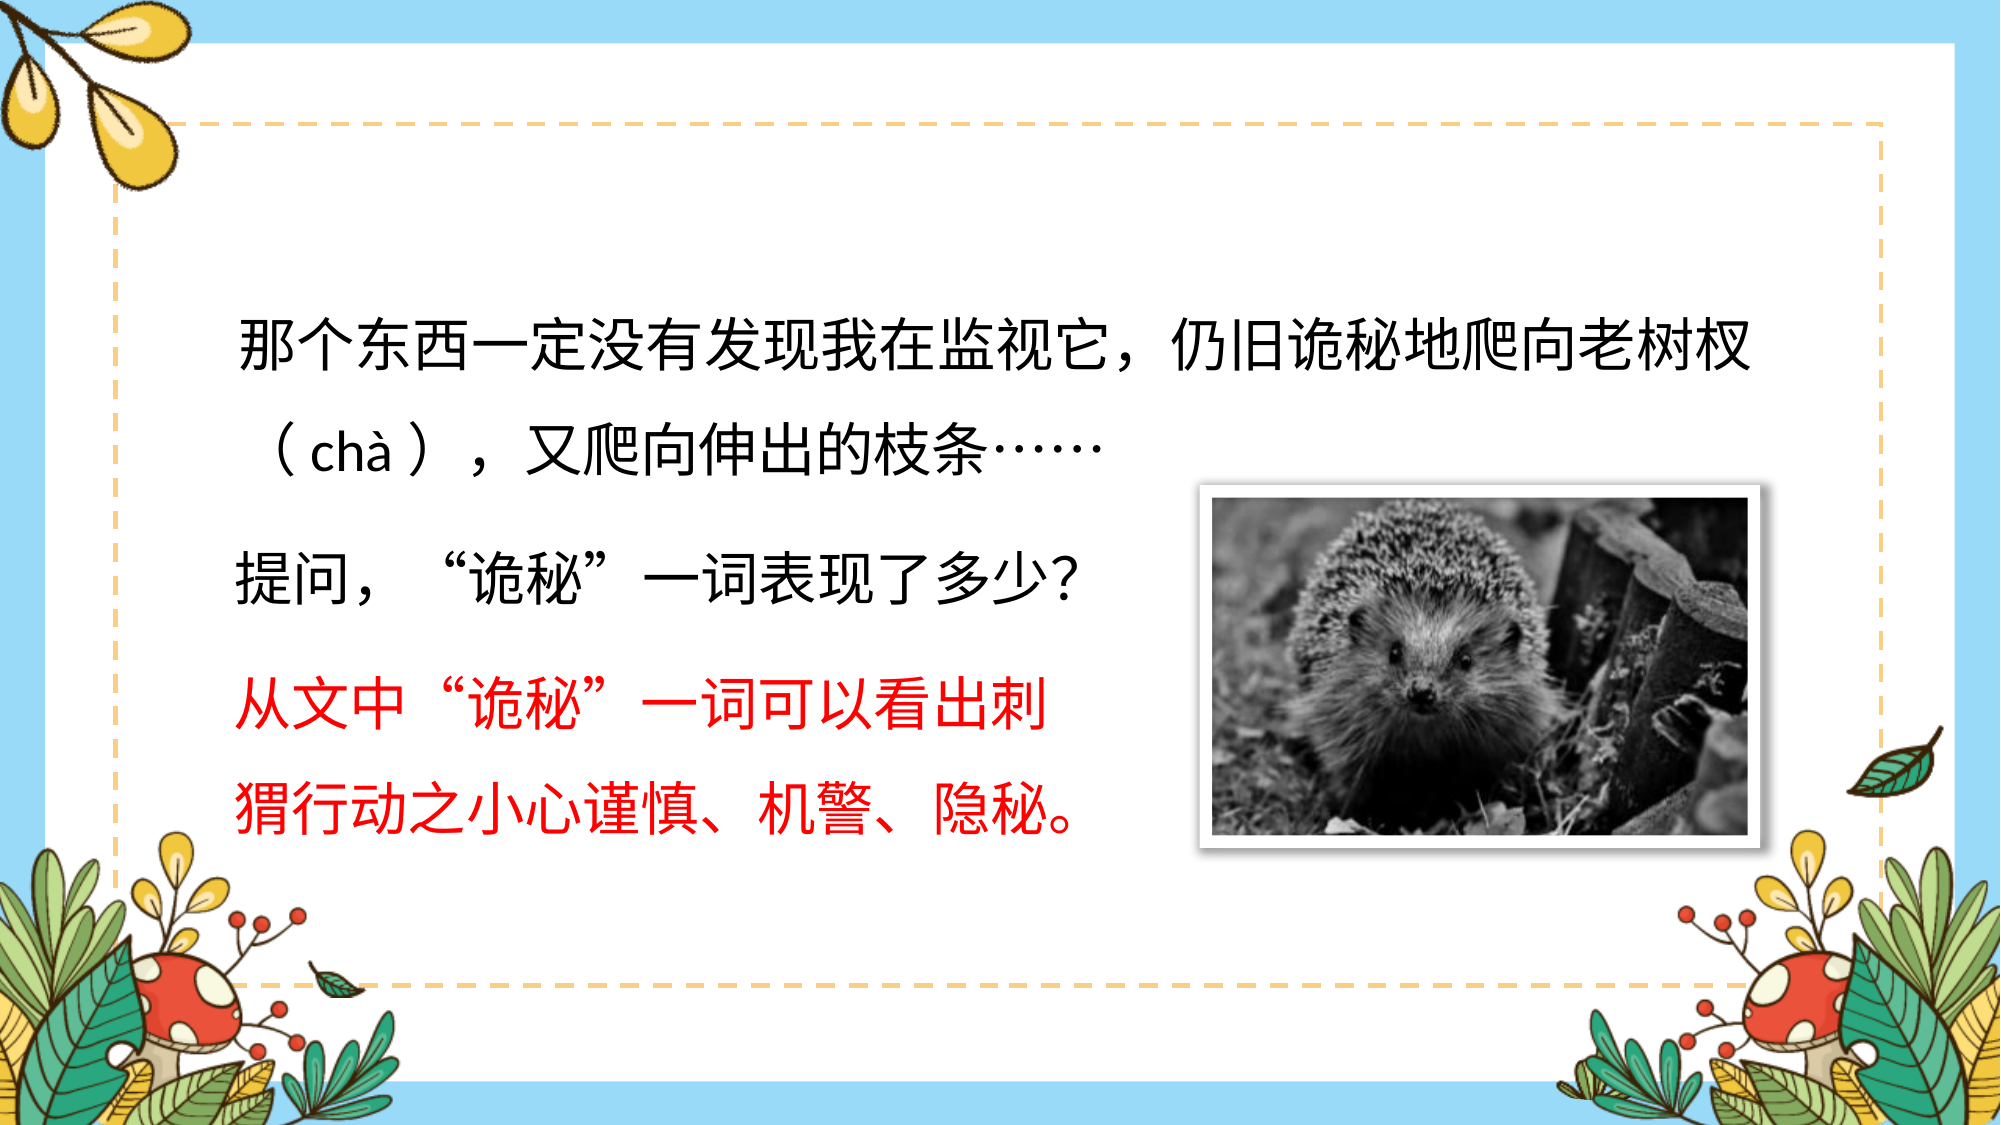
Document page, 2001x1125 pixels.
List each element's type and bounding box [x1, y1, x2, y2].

picture [1201, 491, 1753, 843]
text_box [0, 0, 2000, 1125]
